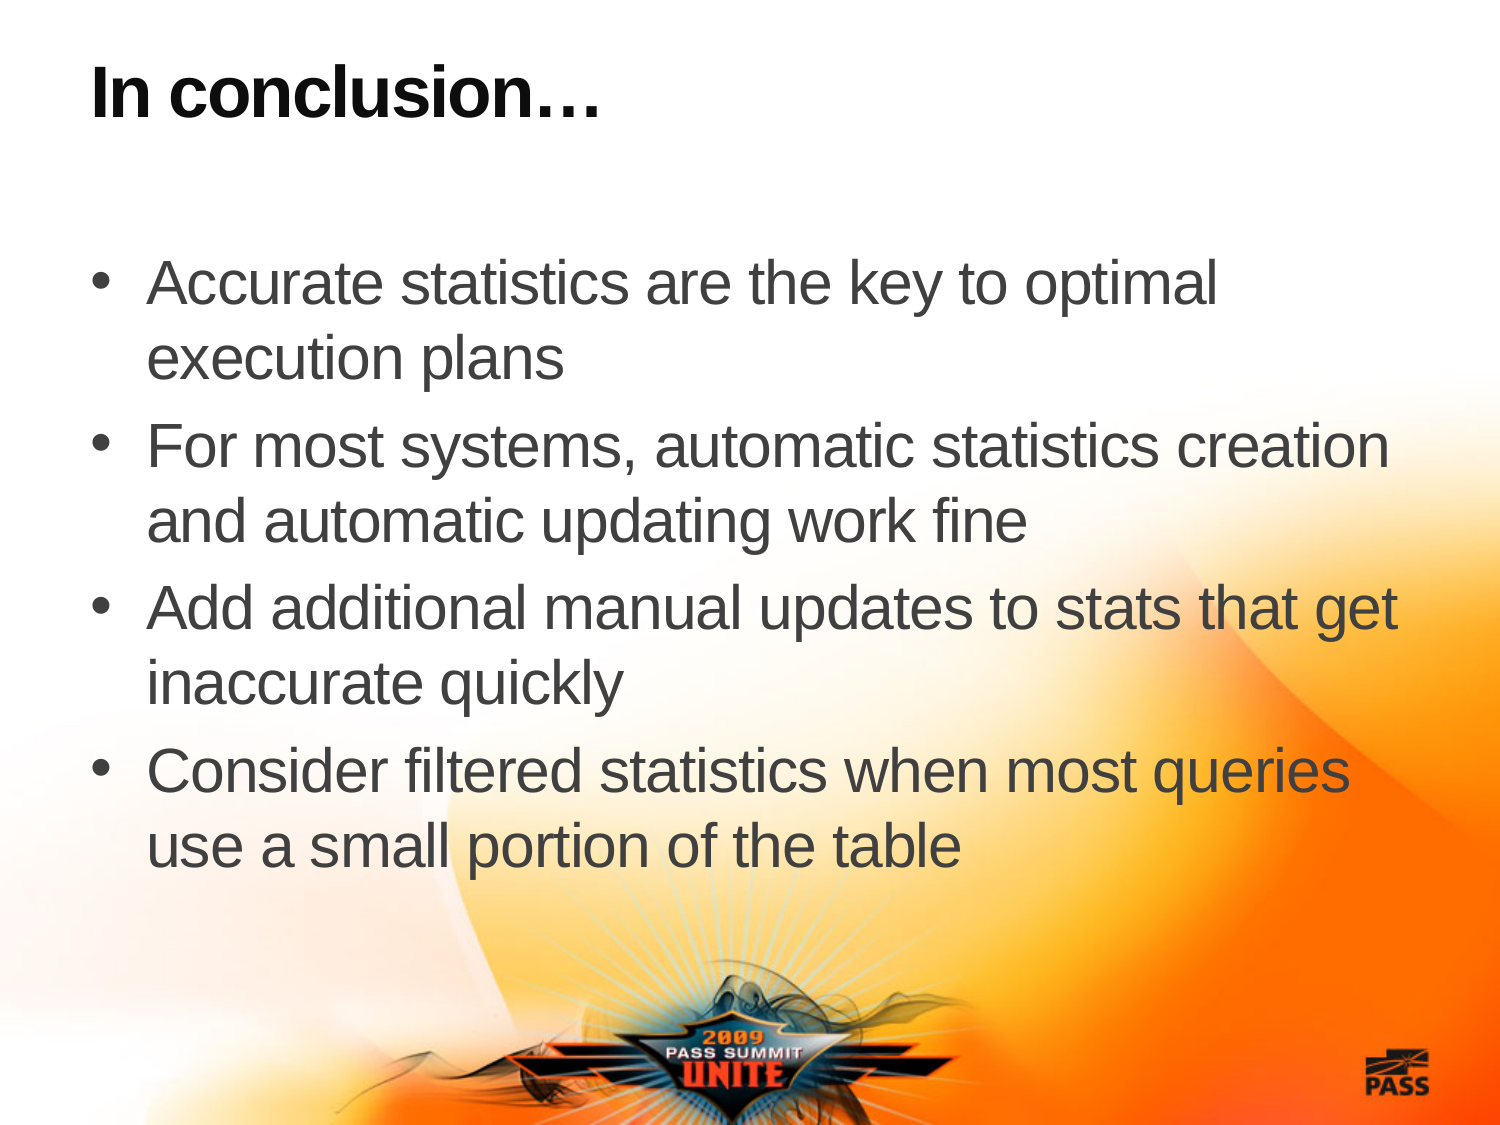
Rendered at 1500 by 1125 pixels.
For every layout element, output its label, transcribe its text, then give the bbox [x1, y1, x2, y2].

footer [74, 1042, 488, 1103]
list Accurate statistics are the key to optimal execution plans For most systems, automatic statistics creation and automatic updating work fine Add additional manual updates to stats that get inaccurate quickly Consider filtered statistics when most queries use a small portion of the table [75, 234, 1425, 988]
picture [0, 0, 1500, 1125]
title In conclusion… [75, 49, 1425, 223]
